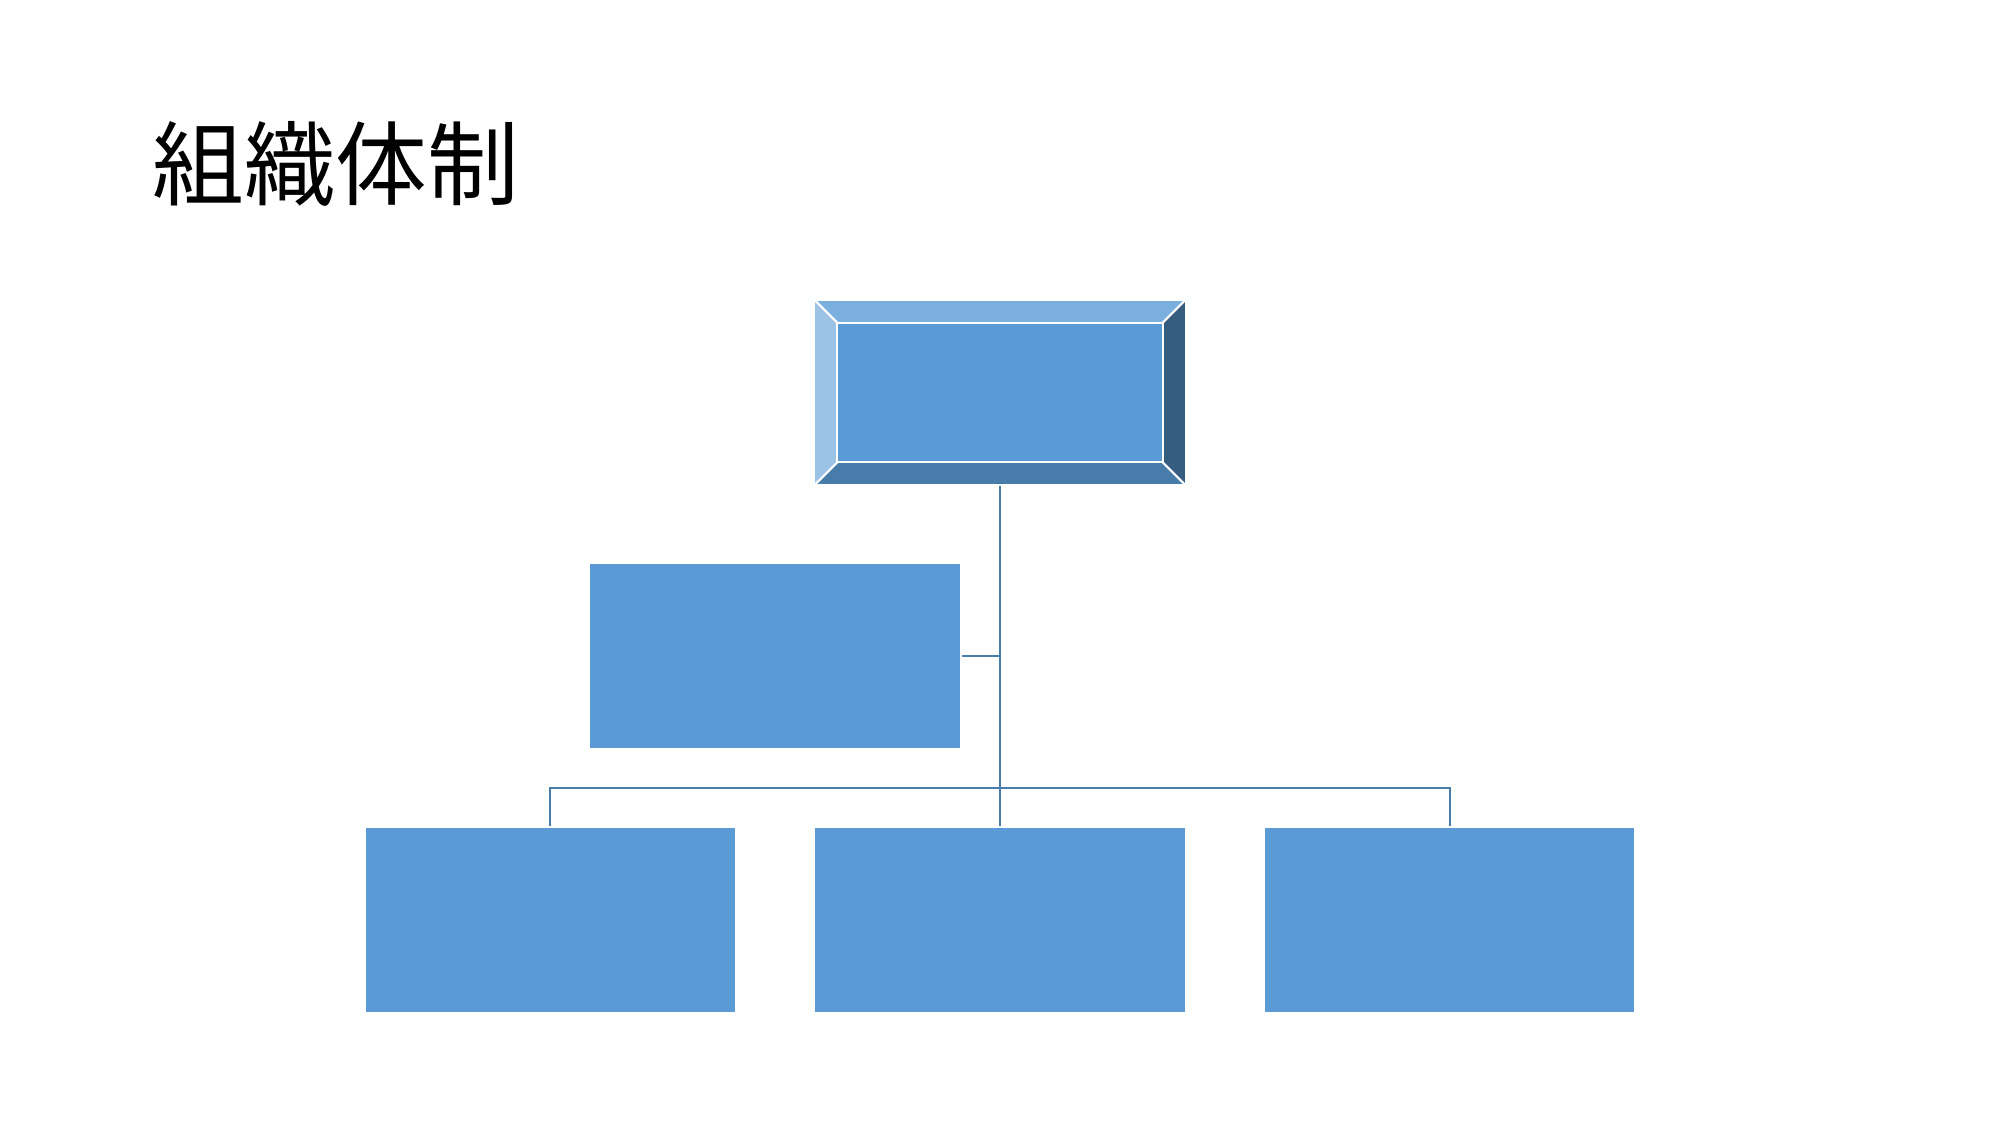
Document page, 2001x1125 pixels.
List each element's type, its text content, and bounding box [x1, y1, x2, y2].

title 組織体制 [137, 59, 1863, 278]
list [137, 299, 1863, 1014]
